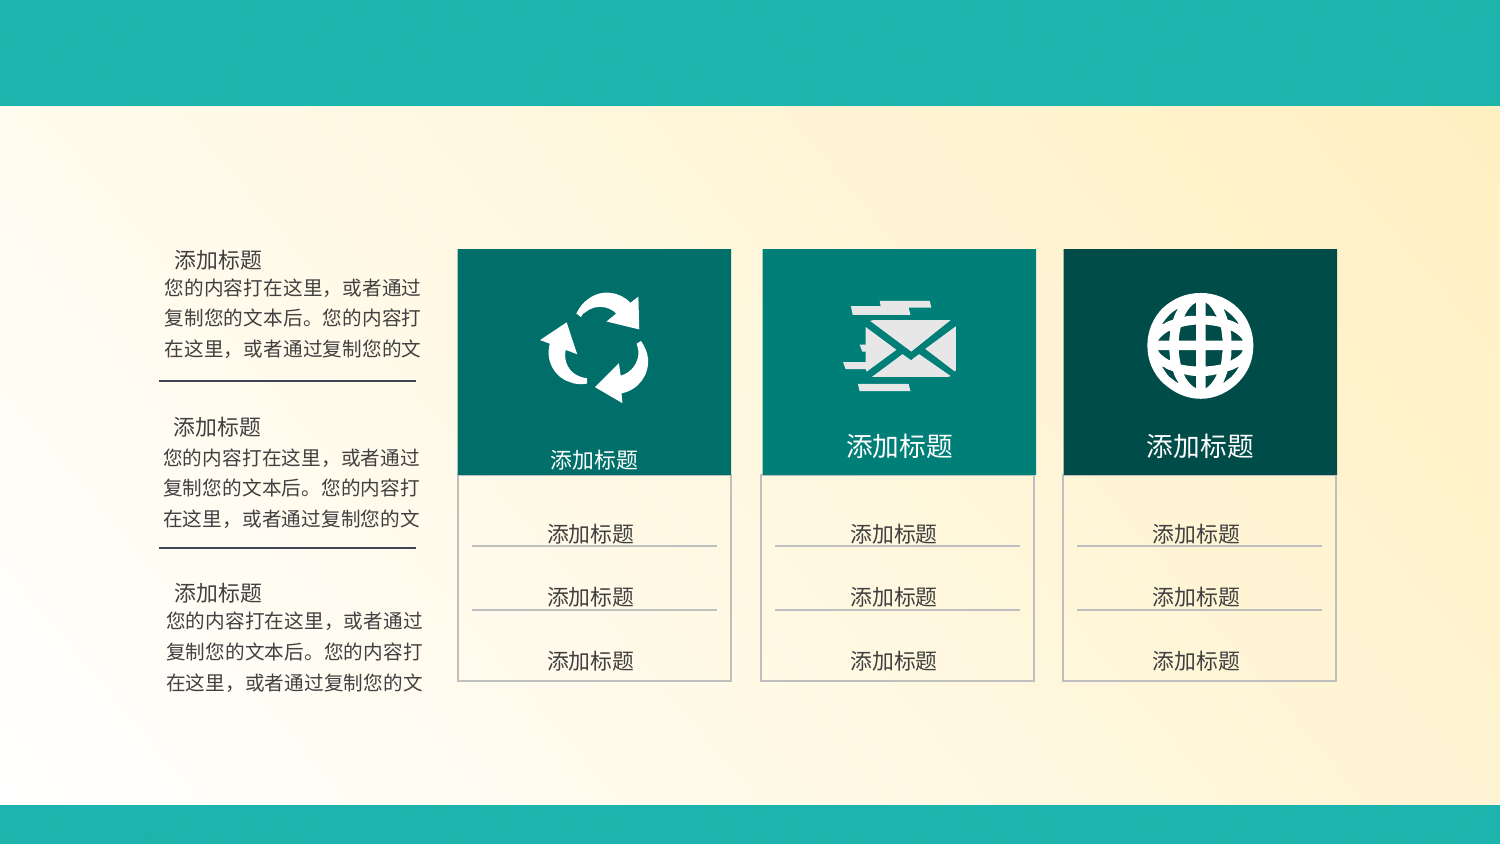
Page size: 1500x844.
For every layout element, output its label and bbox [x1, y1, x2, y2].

text_box [457, 249, 732, 475]
text_box [762, 249, 1037, 475]
text_box [760, 474, 1035, 682]
text_box [144, 389, 436, 571]
text_box [457, 475, 732, 682]
picture [0, 805, 1500, 844]
text_box [145, 222, 437, 401]
text_box [1063, 249, 1338, 475]
picture [0, 0, 1500, 106]
text_box [1062, 474, 1337, 682]
text_box [145, 554, 439, 734]
